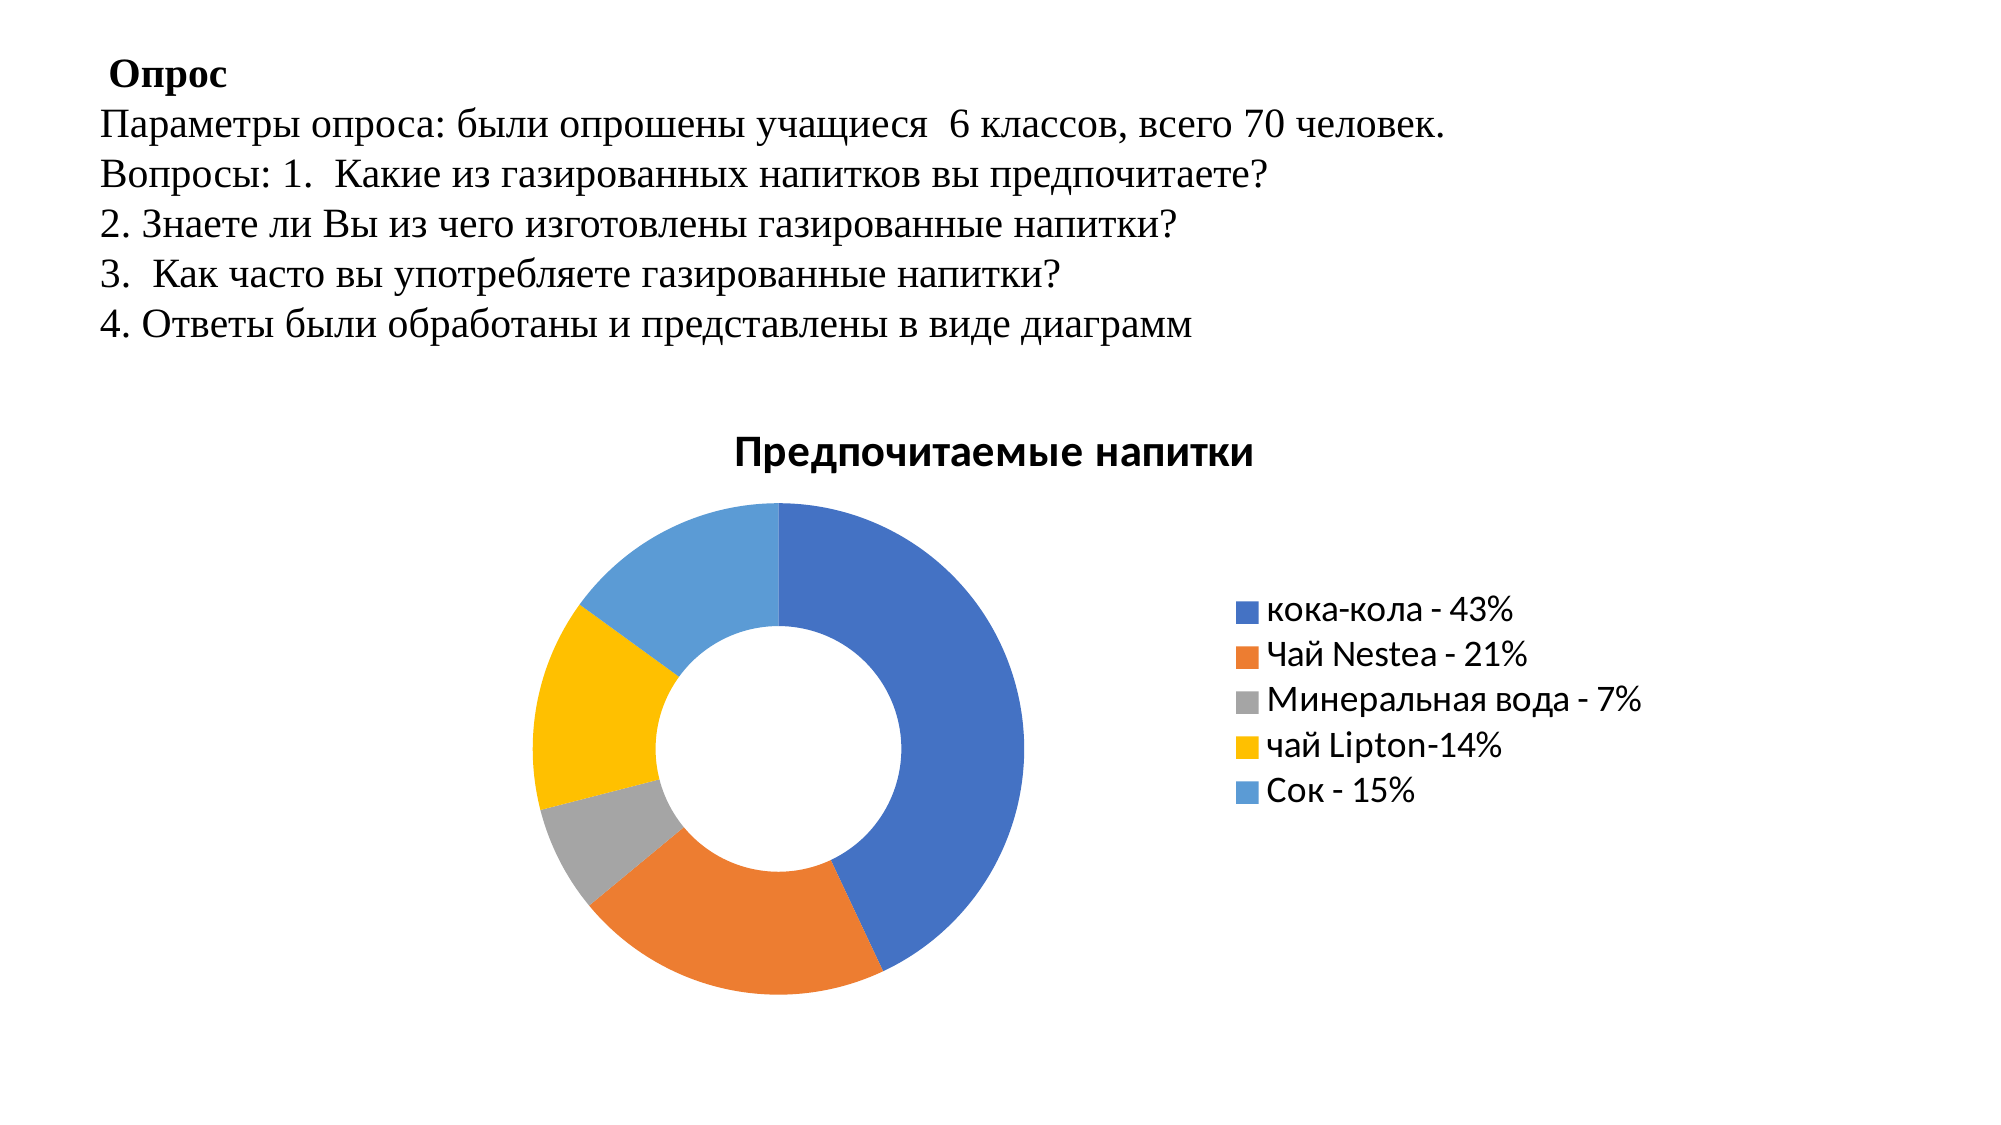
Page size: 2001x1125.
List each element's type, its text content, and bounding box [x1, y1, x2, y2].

text_box Опрос Параметры опроса: были опрошены учащиеся 6 классов, всего 70 человек. Вопросы: 1. Какие из газированных напитков вы предпочитаете? 2. Знаете ли Вы из чего изготовлены газированные напитки? 3. Как часто вы употребляете газированные напитки? 4. Ответы были обработаны и представлены в виде диаграмм [85, 37, 1500, 553]
chart [333, 398, 1667, 1007]
